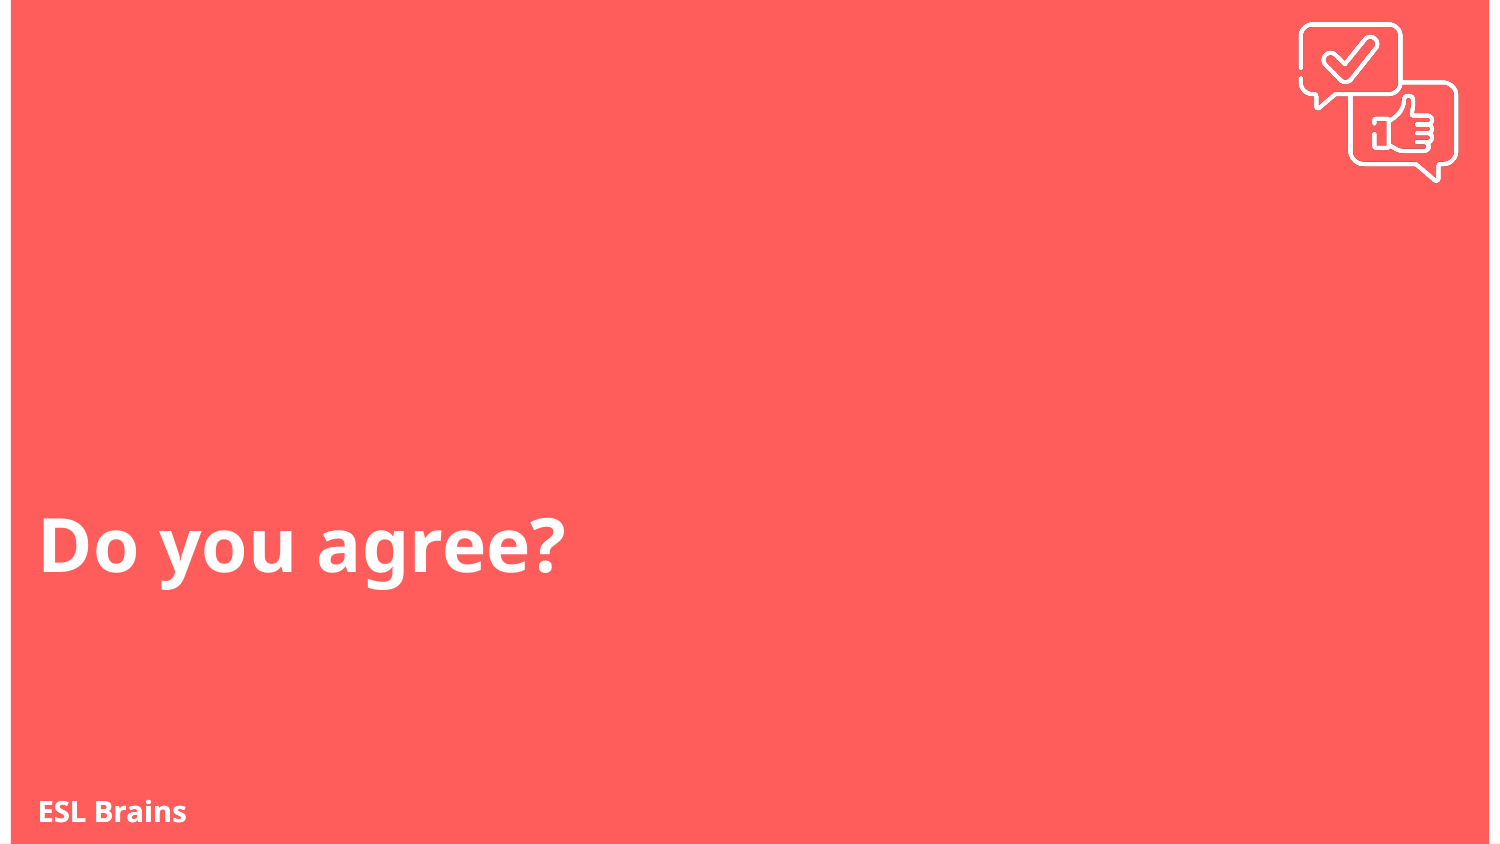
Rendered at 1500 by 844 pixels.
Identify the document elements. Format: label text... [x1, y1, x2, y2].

text_box [1489, 0, 1500, 844]
text_box ESL Brains [22, 778, 301, 843]
text_box Do you agree? [22, 482, 1390, 603]
text_box [0, 0, 11, 844]
picture [1298, 22, 1459, 183]
